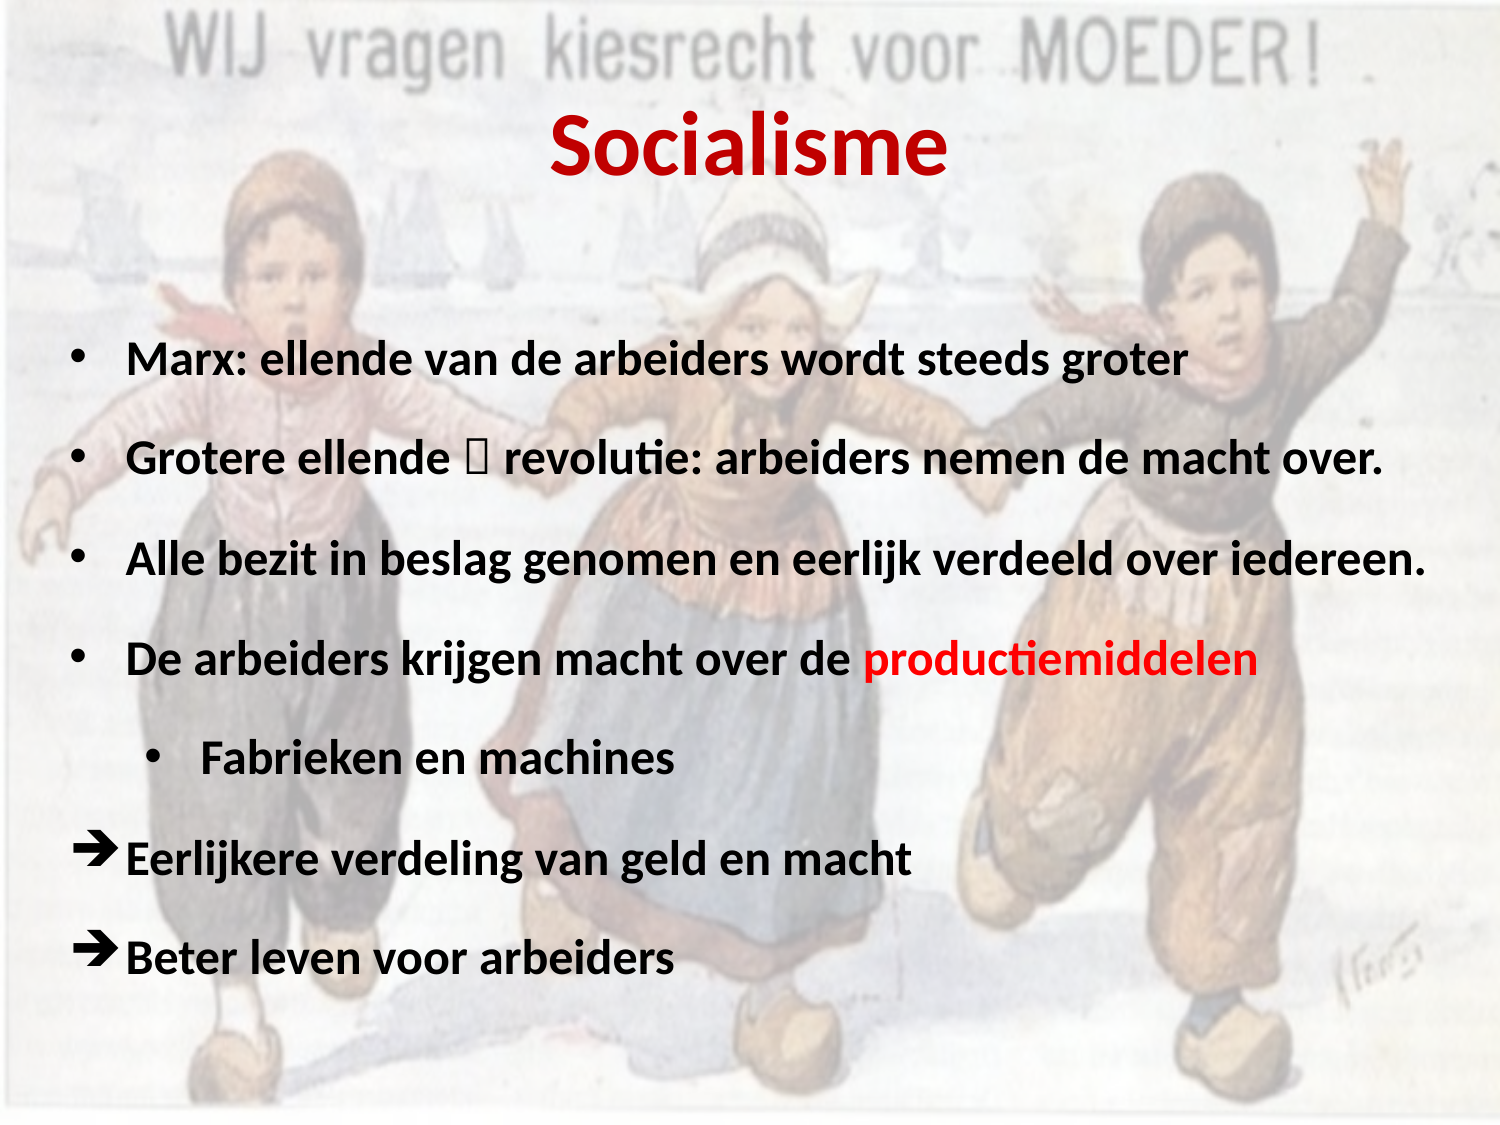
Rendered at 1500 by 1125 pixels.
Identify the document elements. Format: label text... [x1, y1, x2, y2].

text_box Marx: ellende van de arbeiders wordt steeds groter Grotere ellende  revolutie: arbeiders nemen de macht over. Alle bezit in beslag genomen en eerlijk verdeeld over iedereen. De arbeiders krijgen macht over de productiemiddelen Fabrieken en machines Eerlijkere verdeling van geld en macht Beter leven voor arbeiders [54, 287, 1450, 1119]
list [29, 262, 1425, 1094]
title Socialisme [75, 45, 1425, 233]
